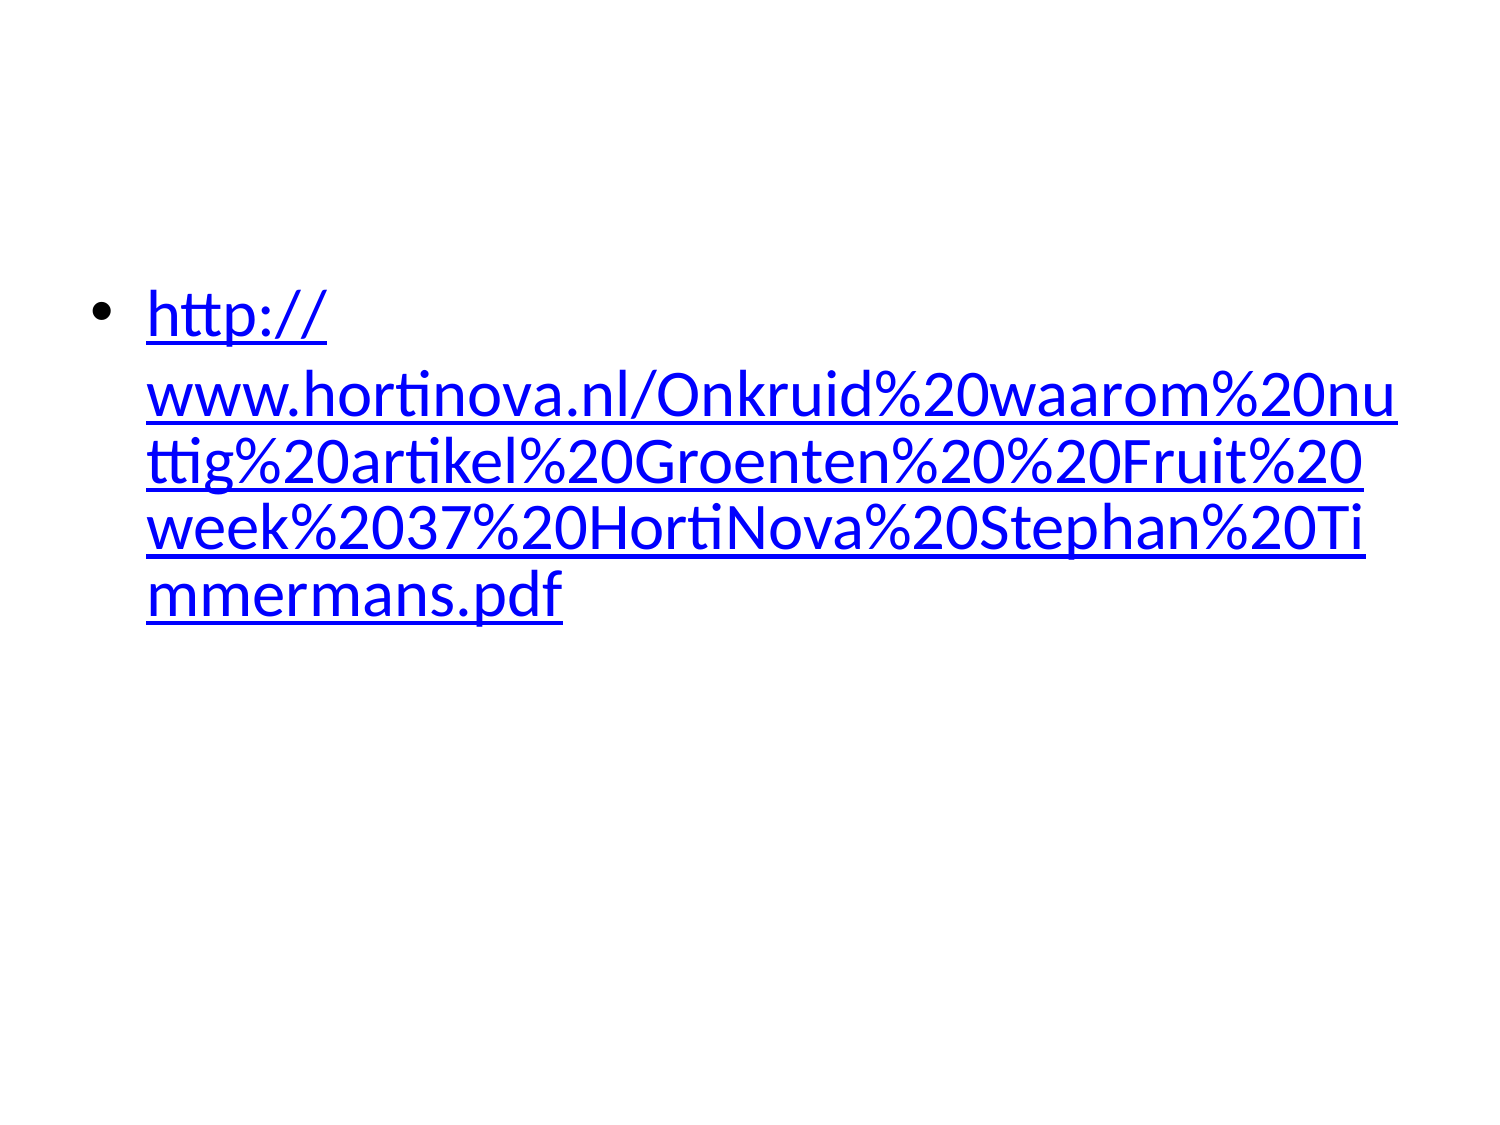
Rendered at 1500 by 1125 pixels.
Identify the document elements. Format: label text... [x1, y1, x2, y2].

list http://www.hortinova.nl/Onkruid%20waarom%20nuttig%20artikel%20Groenten%20%20Fruit%20week%2037%20HortiNova%20Stephan%20Timmermans.pdf [75, 262, 1425, 1005]
